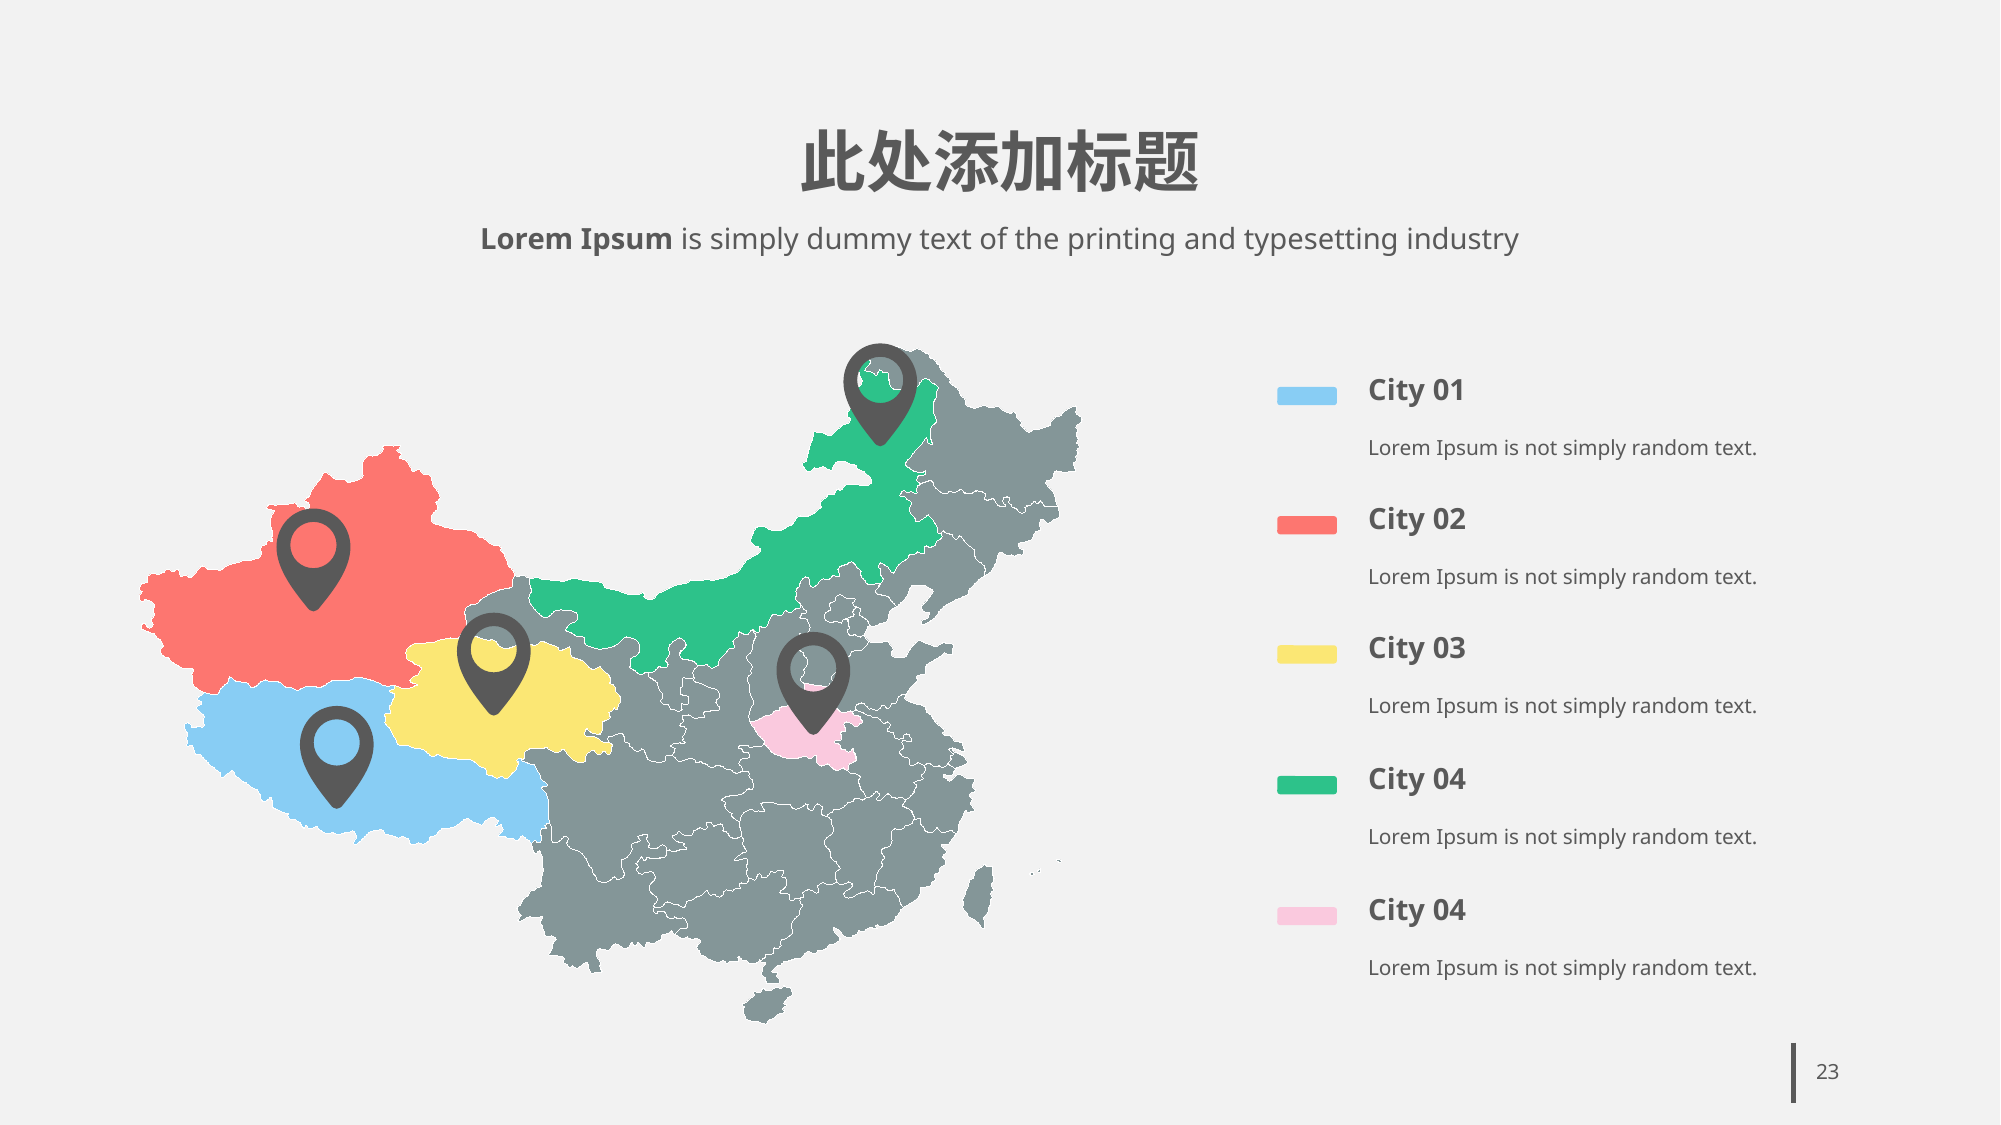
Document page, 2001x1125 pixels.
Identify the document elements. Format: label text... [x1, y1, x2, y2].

list Lorem Ipsum is simply dummy text of the printing and typesetting industry [137, 216, 1863, 271]
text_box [1277, 884, 1823, 984]
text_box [1277, 363, 1823, 464]
text_box 23 [1796, 1042, 1863, 1103]
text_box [1277, 492, 1823, 593]
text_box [137, 343, 1082, 1025]
title 此处添加标题 [137, 59, 1863, 216]
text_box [1277, 752, 1823, 853]
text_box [1277, 622, 1823, 722]
